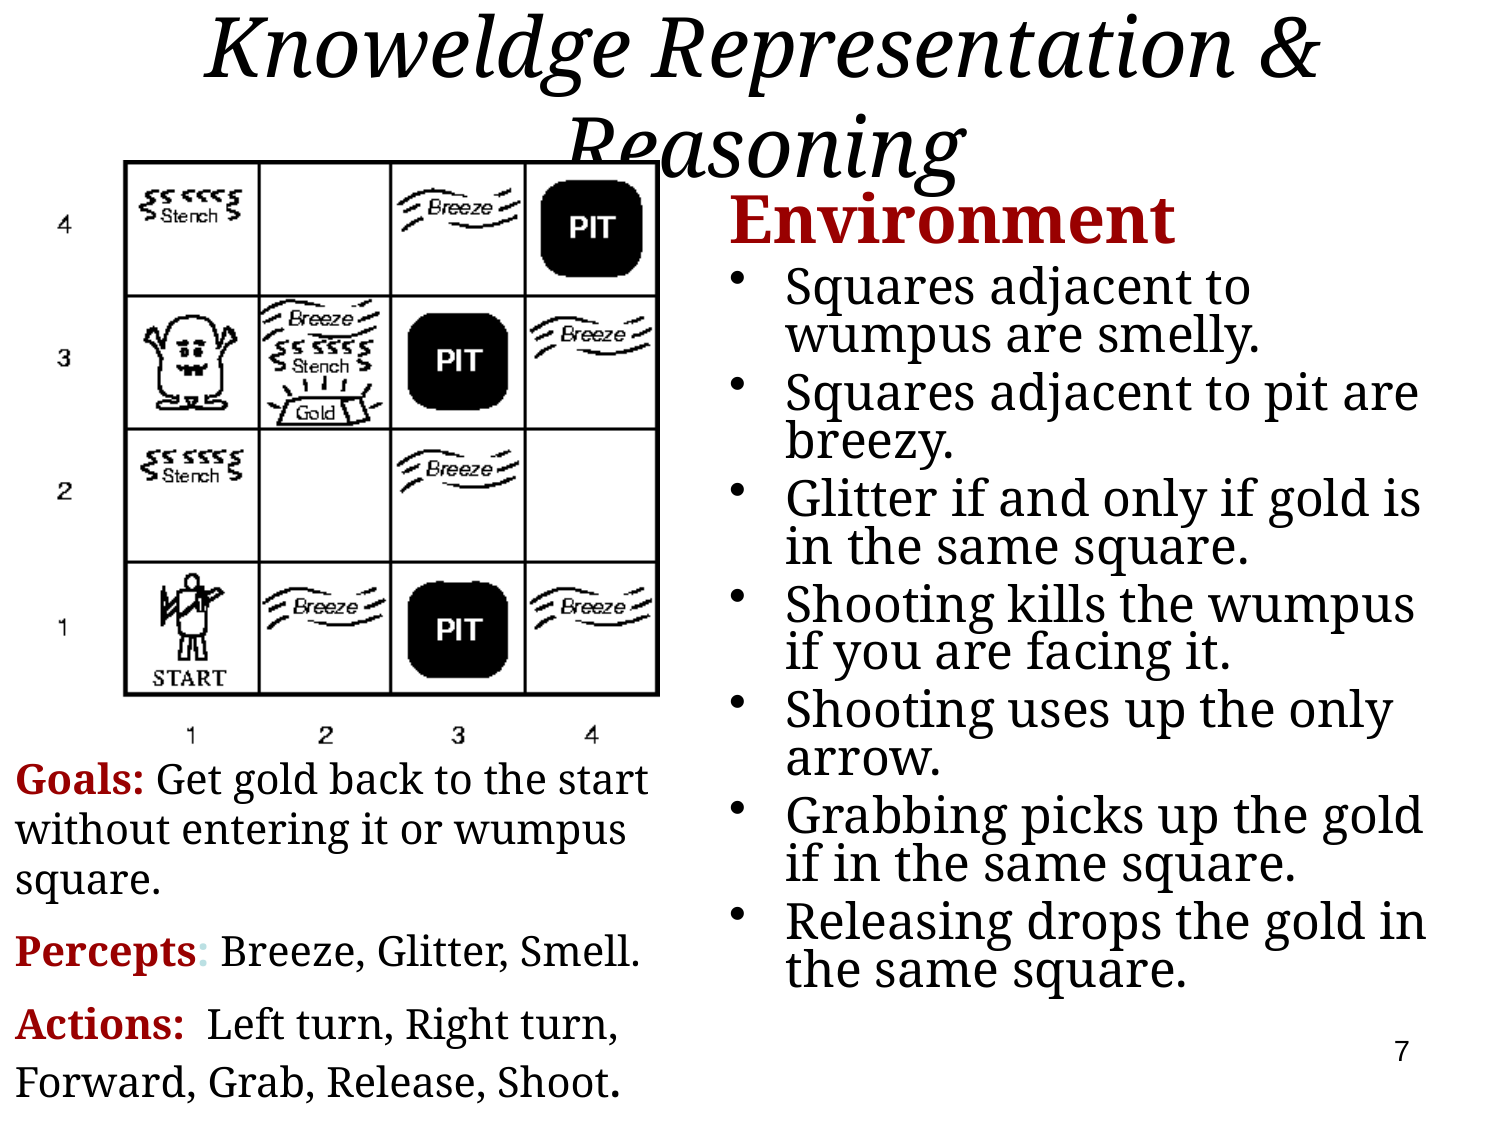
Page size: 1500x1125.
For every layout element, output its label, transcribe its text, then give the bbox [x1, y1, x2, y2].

title Knoweldge Representation & Reasoning [88, 0, 1439, 188]
list Environment Squares adjacent to wumpus are smelly. Squares adjacent to pit are breezy. Glitter if and only if gold is in the same square. Shooting kills the wumpus if you are facing it. Shooting uses up the only arrow. Grabbing picks up the gold if in the same square. Releasing drops the gold in the same square. [714, 184, 1448, 1024]
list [52, 160, 660, 755]
text_box Goals: Get gold back to the start without entering it or wumpus square. Percepts: Breeze, Glitter, Smell. Actions: Left turn, Right turn, Forward, Grab, Release, Shoot. [0, 745, 750, 1125]
slide_number 7 [1074, 1024, 1426, 1103]
